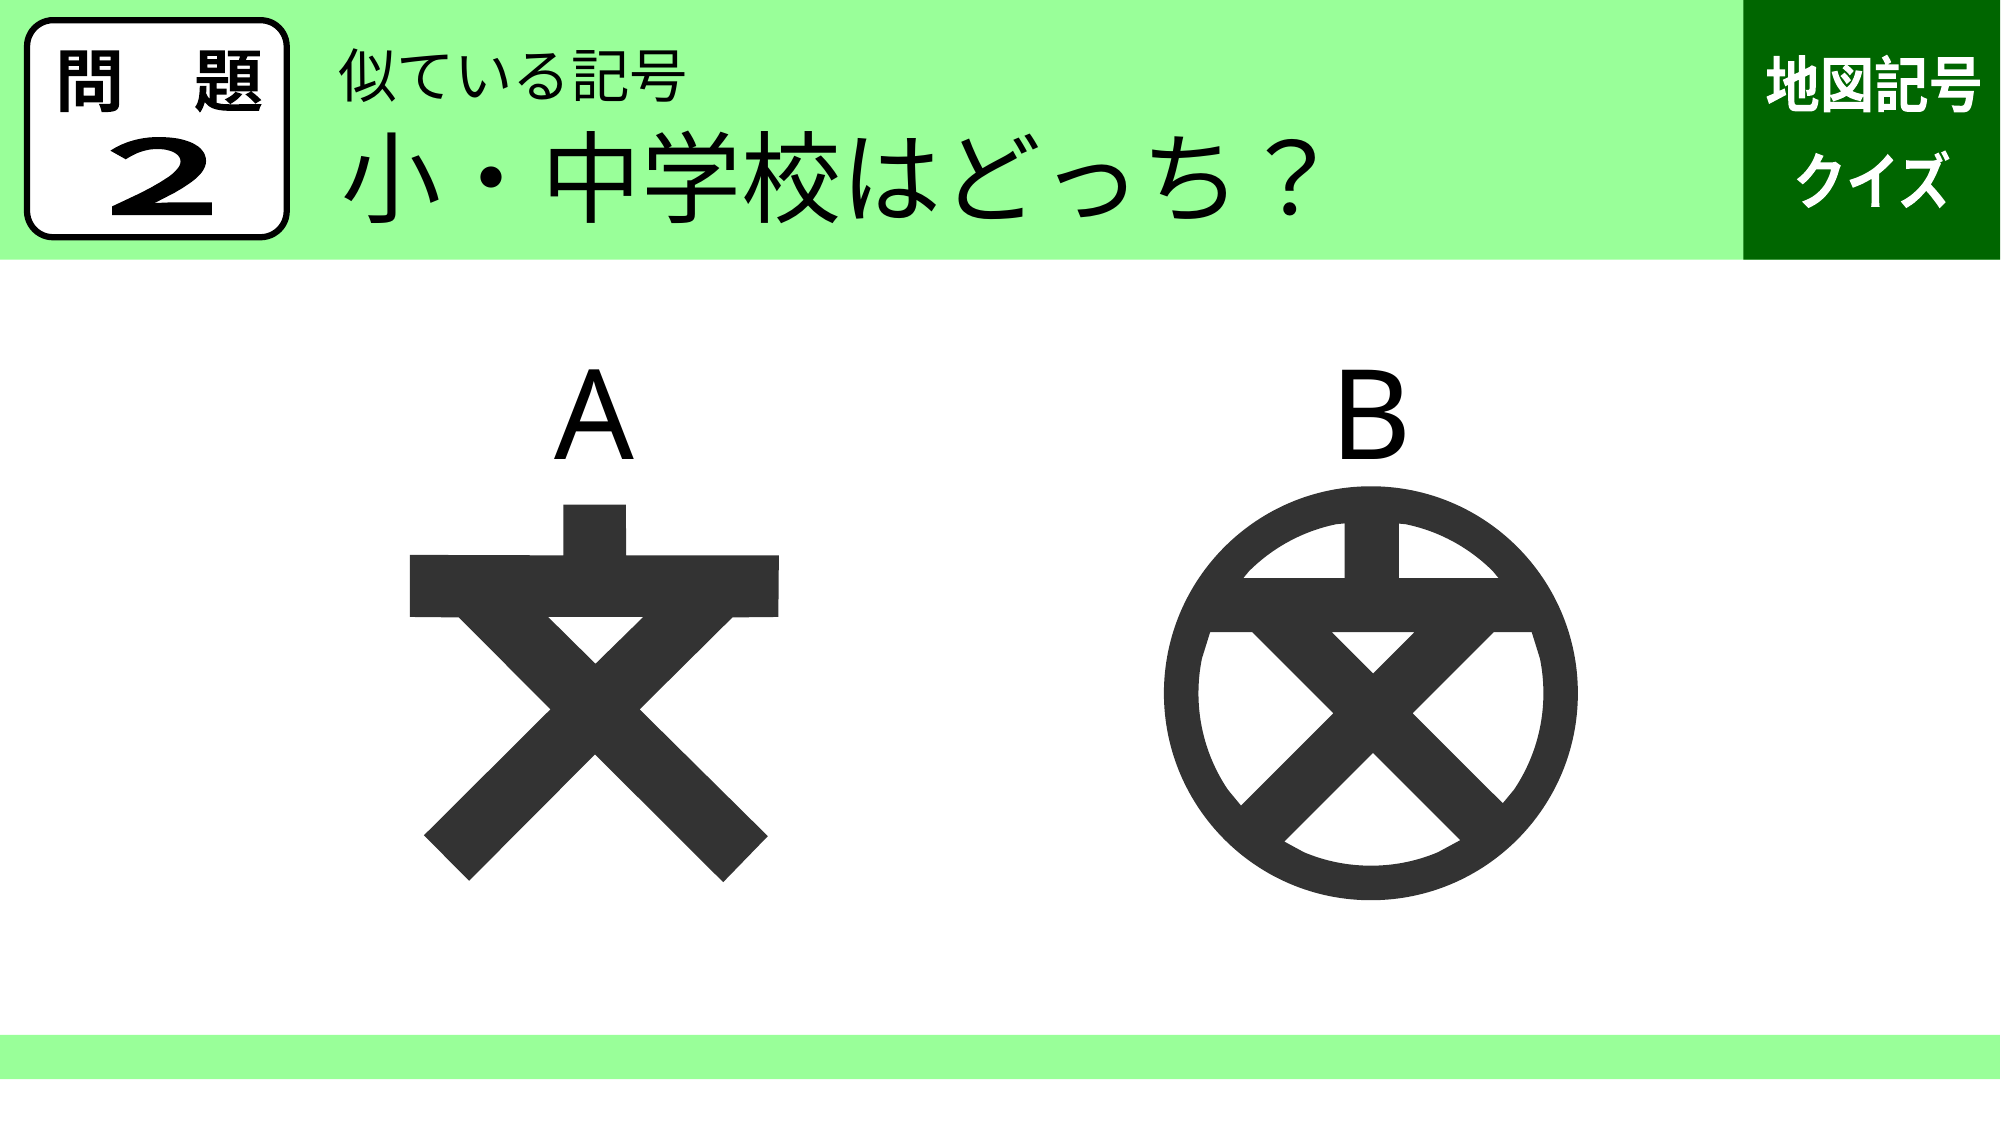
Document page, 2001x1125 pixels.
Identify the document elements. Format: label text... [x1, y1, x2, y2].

text_box [0, 1034, 2000, 1080]
text_box 似ている記号 [323, 32, 703, 117]
text_box B [1315, 327, 1427, 492]
text_box [409, 504, 779, 883]
text_box [1163, 486, 1578, 901]
text_box 小・中学校はどっち？ [326, 107, 1357, 243]
text_box A [539, 327, 650, 492]
